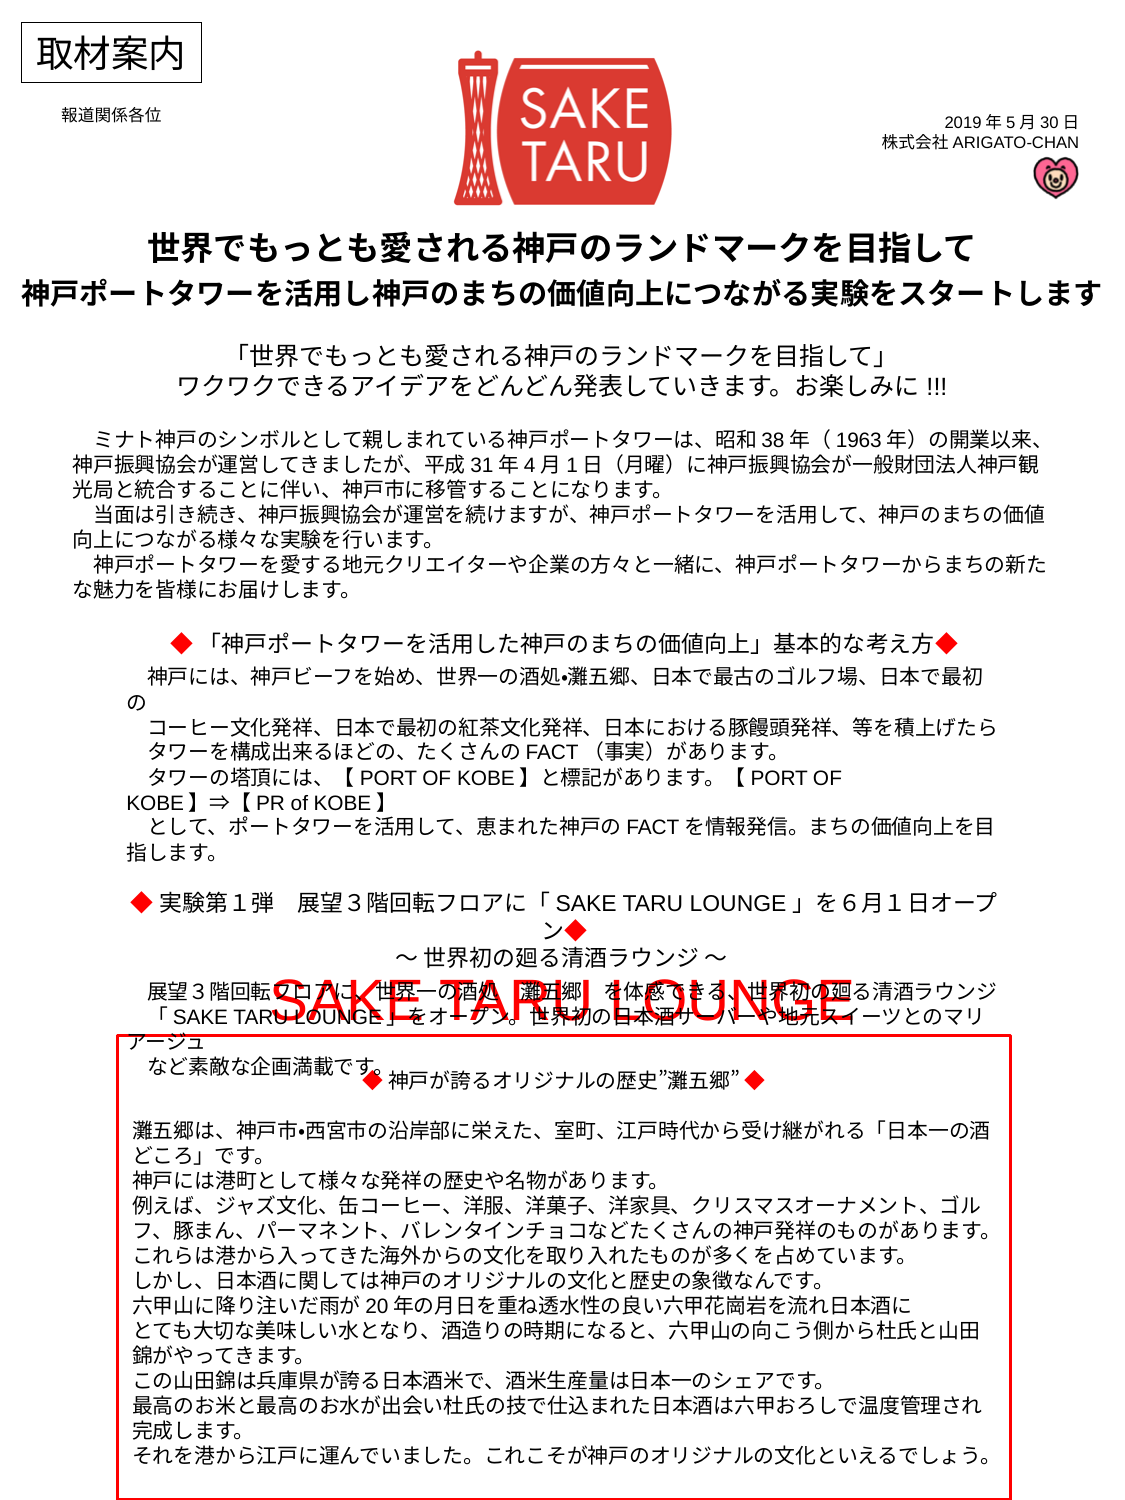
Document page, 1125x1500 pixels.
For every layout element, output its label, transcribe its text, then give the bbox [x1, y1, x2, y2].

text_box ミナト神戸のシンボルとして親しまれている神戸ポートタワーは、昭和38年（1963年）の開業以来、神戸振興協会が運営してきましたが、平成31年4月1日（月曜）に神戸振興協会が一般財団法人神戸観光局と統合することに伴い、神戸市に移管することになります。 当面は引き続き、神戸振興協会が運営を続けますが、神戸ポートタワーを活用して、神戸のまちの価値向上につながる様々な実験を行います。 神戸ポートタワーを愛する地元クリエイターや企業の方々と一緒に、神戸ポートタワーからまちの新たな魅力を皆様にお届けします。 [57, 419, 1066, 610]
picture [452, 47, 676, 212]
picture [1032, 154, 1081, 202]
text_box ◆「神戸ポートタワーを活用した神戸のまちの価値向上」基本的な考え方◆ 神戸には、神戸ビーフを始め、世界一の酒処・灘五郷、日本で最古のゴルフ場、日本で最初の コーヒー文化発祥、日本で最初の紅茶文化発祥、日本における豚饅頭発祥、等を積上げたら タワーを構成出来るほどの、たくさんのFACT（事実）があります。 タワーの塔頂には、【PORT OF KOBE】と標記があります。【PORT OF KOBE】⇒【PR of KOBE】 として、ポートタワーを活用して、恵まれた神戸のFACTを情報発信。まちの価値向上を目指します。 ◆実験第１弾 展望３階回転フロアに「SAKE TARU LOUNGE」を６月１日オープン◆ 〜 世界初の廻る清酒ラウンジ 〜 展望３階回転フロアに、世界一の酒処 灘五郷 を体感できる、世界初の廻る清酒ラウンジ 「SAKE TARU LOUNGE」をオープン。世界初の日本酒サーバーや地元スイーツとのマリアージュ など素敵な企画満載です。 [111, 621, 1017, 1087]
text_box ◆神戸が誇るオリジナルの歴史”灘五郷” ◆ 灘五郷は、神戸市・西宮市の沿岸部に栄えた、室町、江戸時代から受け継がれる「日本一の酒どころ」です。 神戸には港町として様々な発祥の歴史や名物があります。 例えば、ジャズ文化、缶コーヒー、洋服、洋菓子、洋家具、クリスマスオーナメント、ゴルフ、豚まん、パーマネント、バレンタインチョコなどたくさんの神戸発祥のものがあります。 これらは港から入ってきた海外からの文化を取り入れたものが多くを占めています。 しかし、日本酒に関しては神戸のオリジナルの文化と歴史の象徴なんです。 六甲山に降り注いだ雨が20年の月日を重ね透水性の良い六甲花崗岩を流れ日本酒に とても大切な美味しい水となり、酒造りの時期になると、六甲山の向こう側から杜氏と山田錦がやってきます。 この山田錦は兵庫県が誇る日本酒米で、酒米生産量は日本一のシェアです。 最高のお米と最高のお水が出会い杜氏の技で仕込まれた日本酒は六甲おろしで温度管理され完成します。 それを港から江戸に運んでいました。これこそが神戸のオリジナルの文化といえるでしょう。 [117, 1087, 1011, 1500]
text_box 報道関係各位 [46, 97, 177, 133]
text_box 世界でもっとも愛される神戸のランドマークを目指して 神戸ポートタワーを活用し神戸のまちの価値向上につながる実験をスタートします [0, 220, 1125, 318]
text_box 2019年5月30日 株式会社ARIGATO-CHAN [866, 104, 1095, 160]
text_box 取材案内 [21, 22, 202, 83]
text_box 「世界でもっとも愛される神戸のランドマークを目指して」 ワクワクできるアイデアをどんどん発表していきます。お楽しみに!!! [82, 332, 1041, 408]
